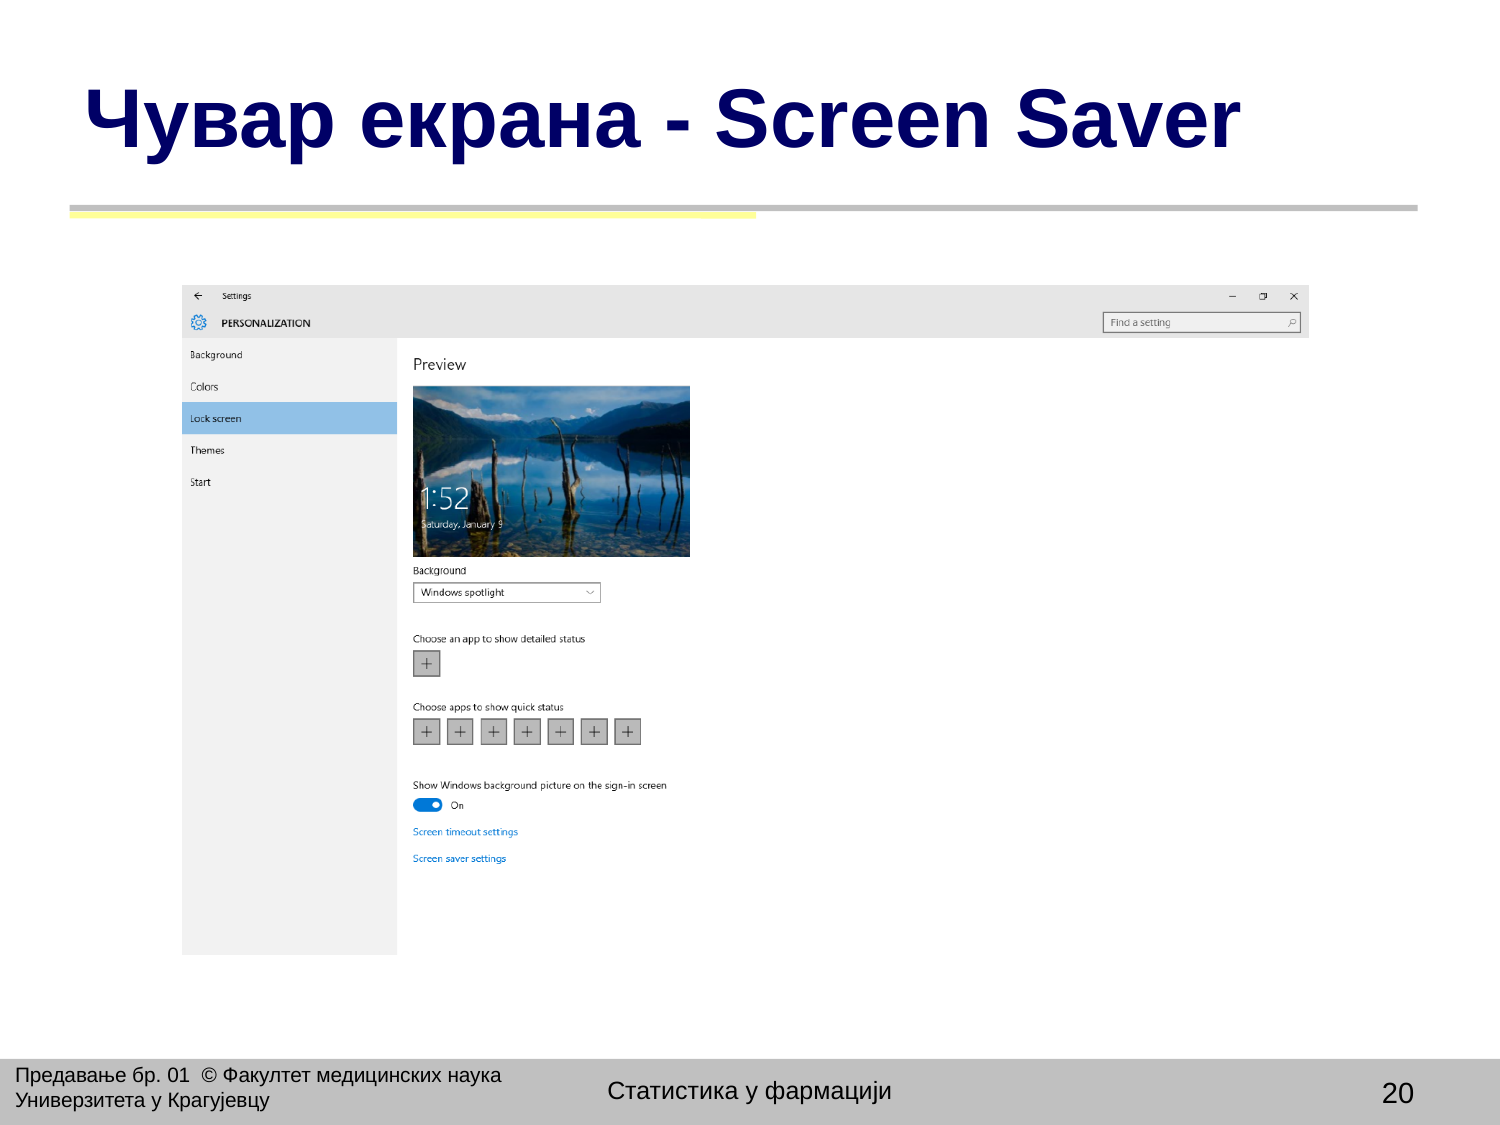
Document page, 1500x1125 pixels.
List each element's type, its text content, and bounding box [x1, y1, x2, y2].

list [181, 285, 1309, 955]
slide_number 20 [1079, 1066, 1430, 1125]
slide_number Предавање бр. 01 © Факултет медицинских наука Универзитета у Крагујевцу [0, 1053, 614, 1108]
title Чувар екрана - Screen Saver [69, 19, 1426, 208]
footer Статистика у фармацији [512, 1066, 988, 1125]
